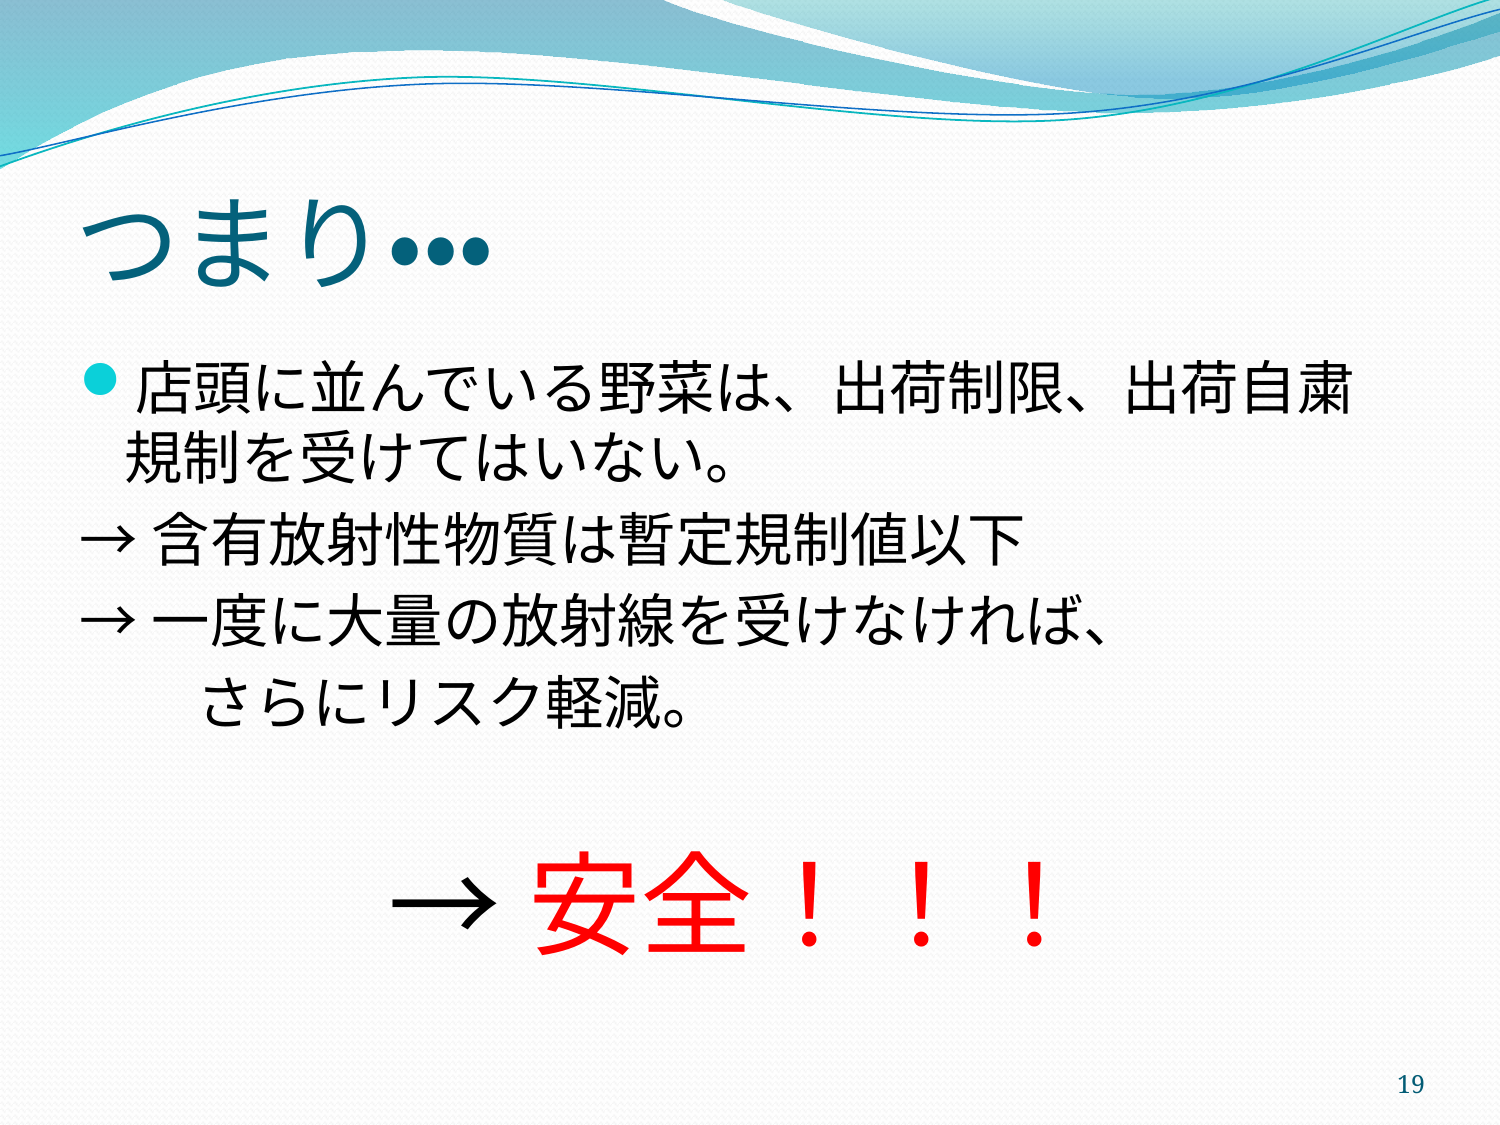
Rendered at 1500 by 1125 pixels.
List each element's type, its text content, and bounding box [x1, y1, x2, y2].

slide_number 19 [1299, 1042, 1425, 1103]
title つまり・・・ [75, 115, 1425, 303]
list 店頭に並んでいる野菜は、出荷制限、出荷自粛規制を受けてはいない。 →含有放射性物質は暫定規制値以下 →一度に大量の放射線を受けなければ、 さらにリスク軽減。 →安全！！！ [64, 267, 1415, 1010]
